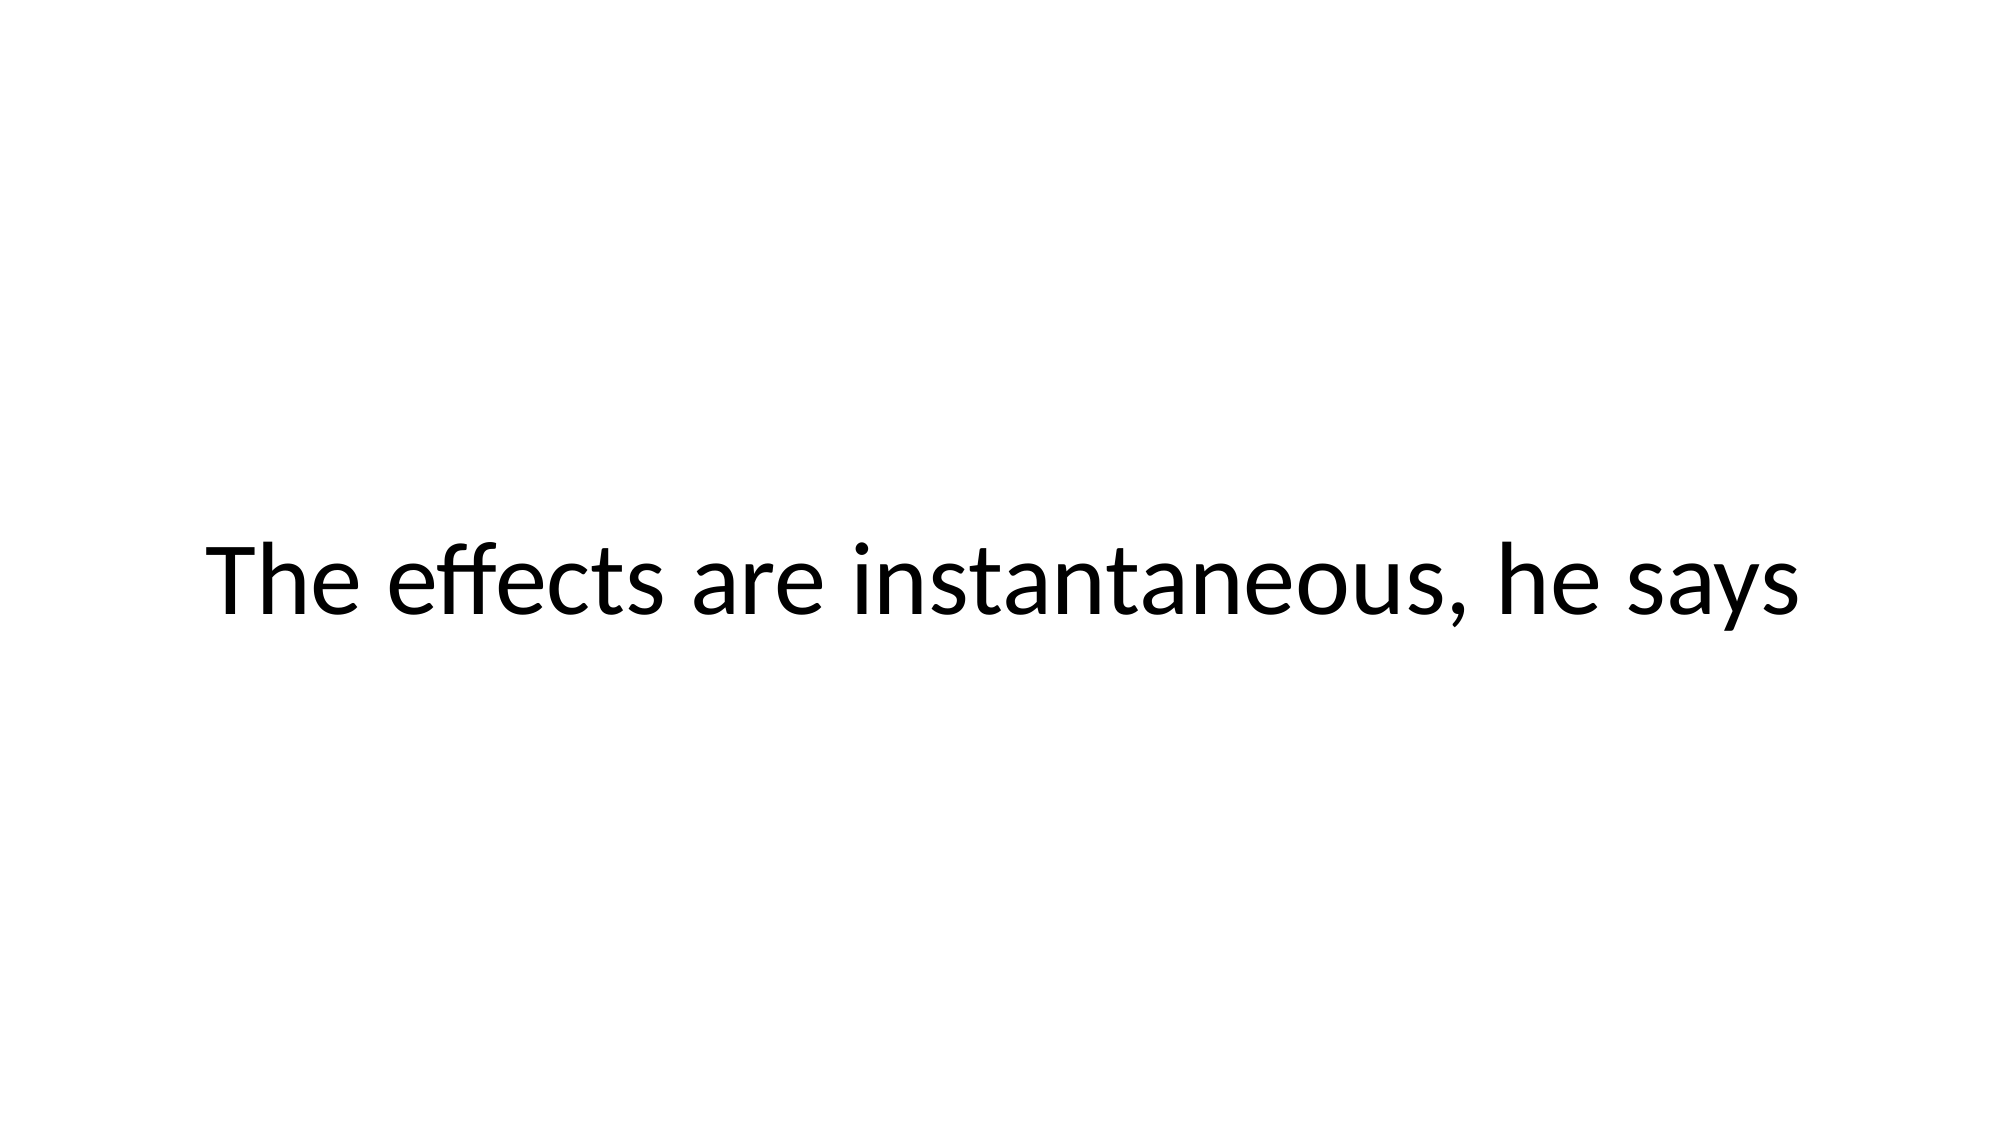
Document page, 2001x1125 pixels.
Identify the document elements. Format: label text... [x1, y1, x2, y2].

list The effects are instantaneous, he says [190, 383, 1870, 789]
